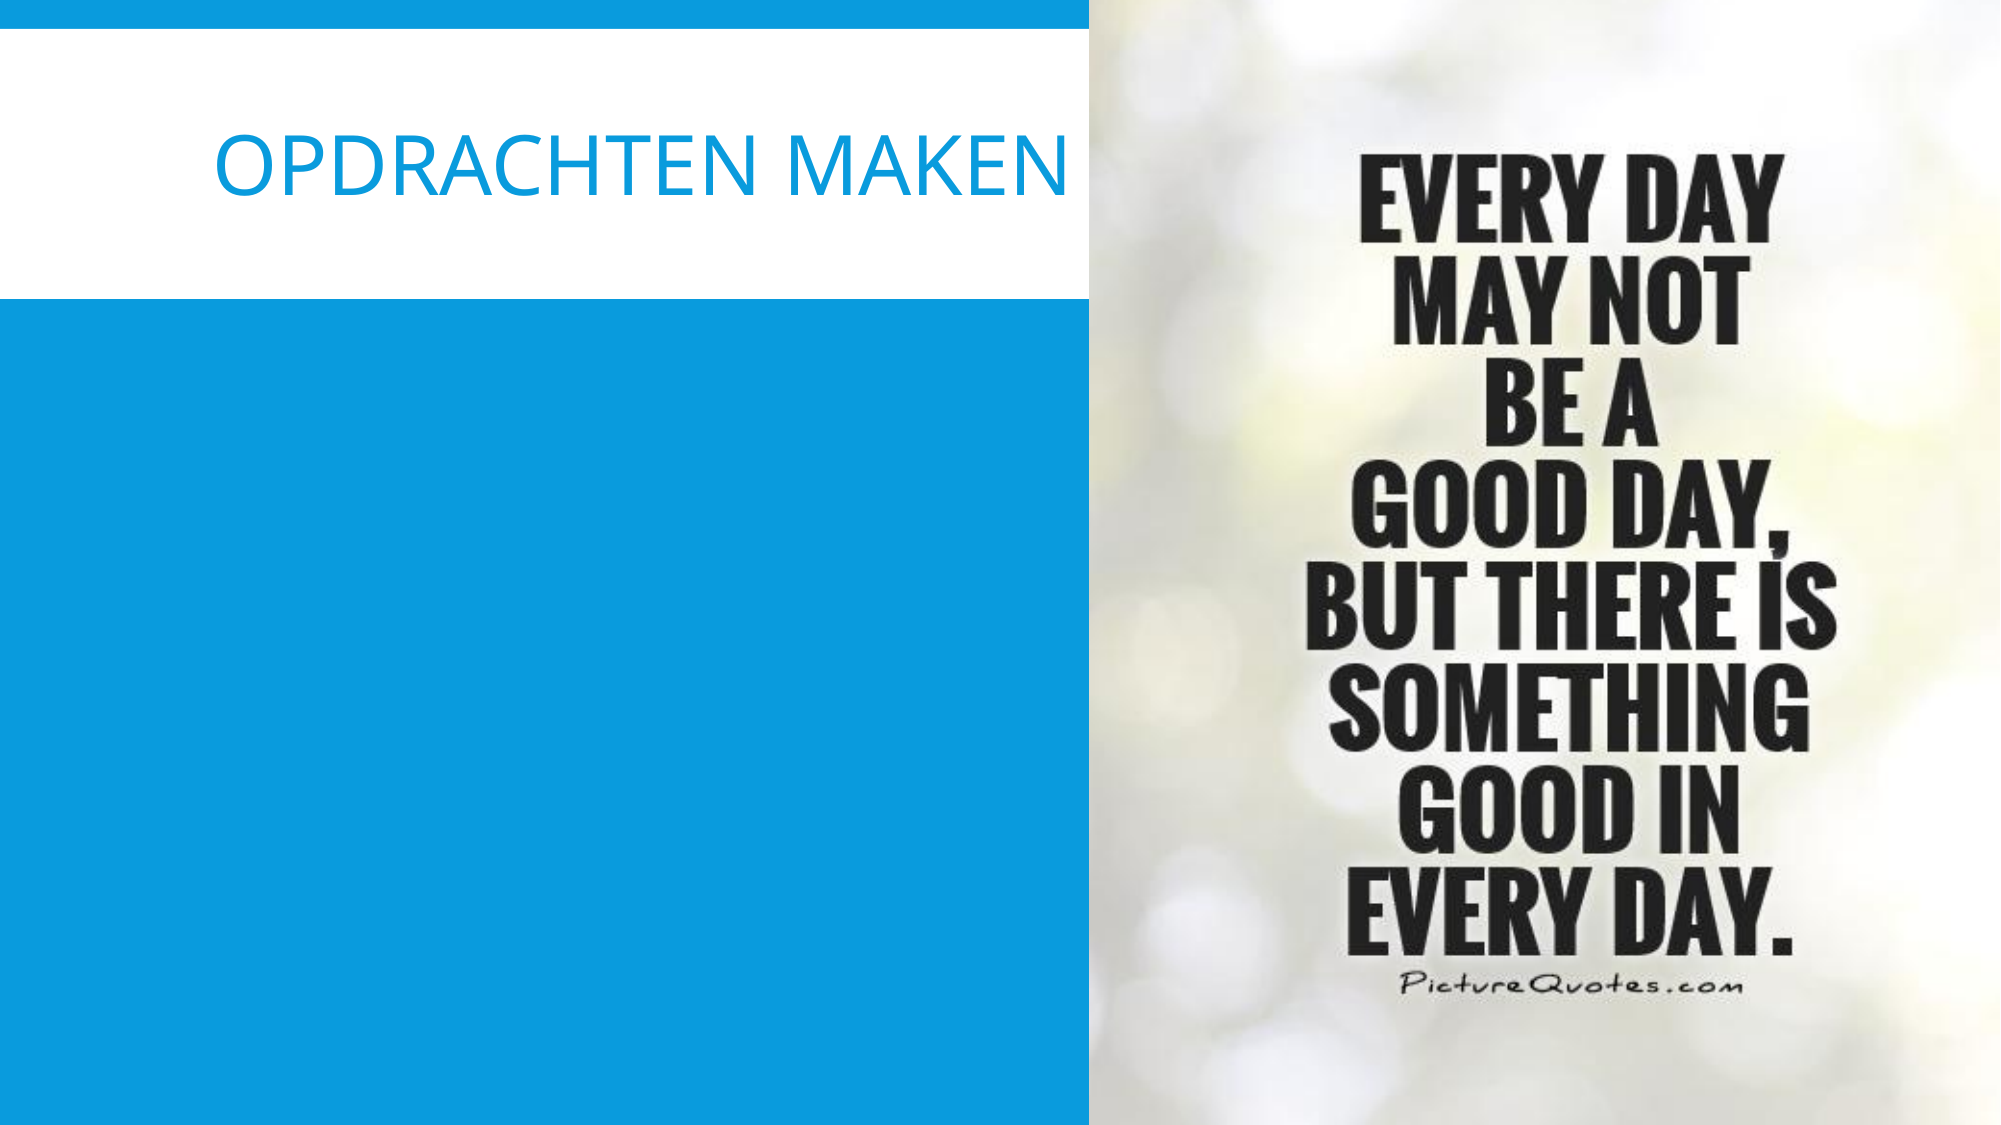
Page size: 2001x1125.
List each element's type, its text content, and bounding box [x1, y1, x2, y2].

picture [1089, 0, 2000, 1125]
title Opdrachten maken [197, 46, 1082, 295]
